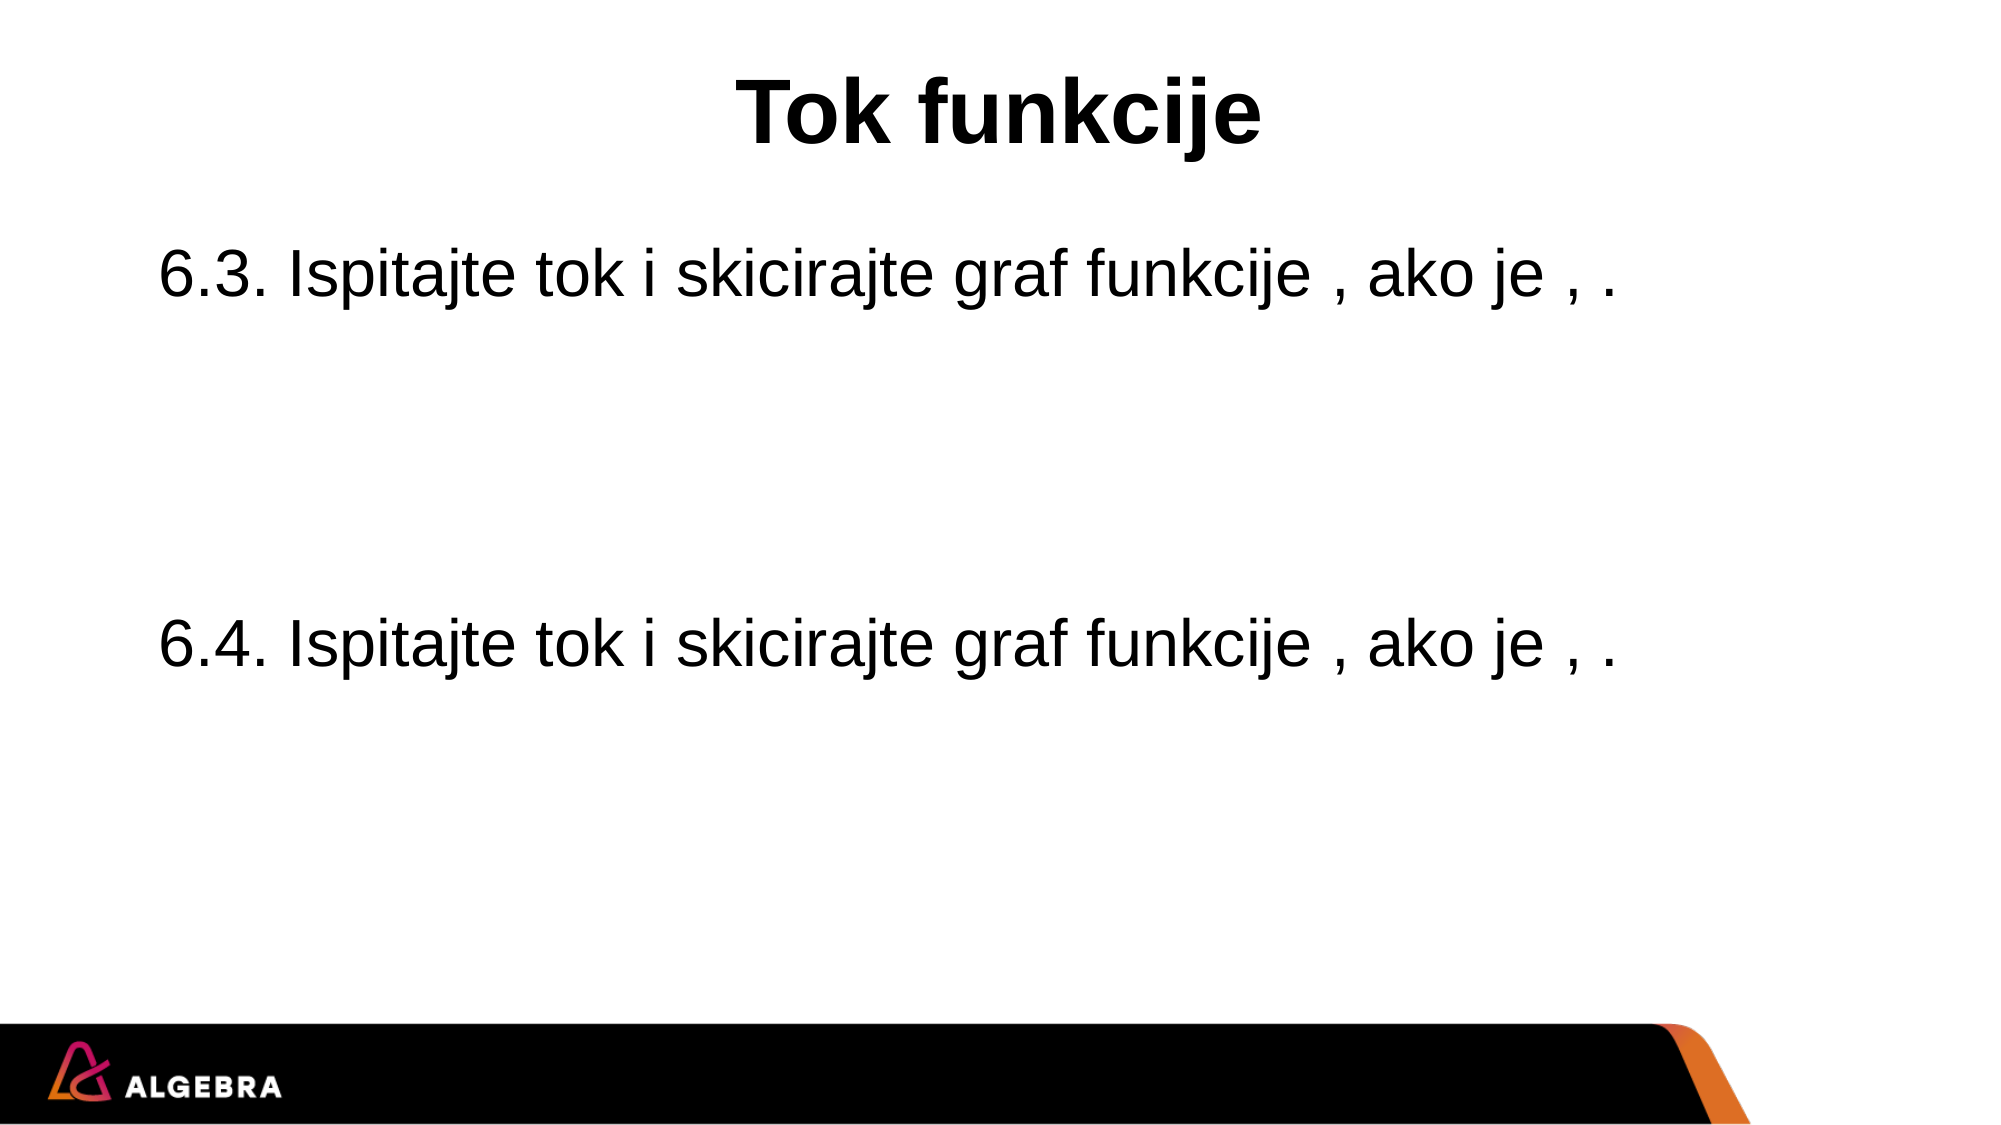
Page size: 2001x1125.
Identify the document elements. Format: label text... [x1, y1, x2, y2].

picture [0, 1023, 1958, 1125]
title Tok funkcije [137, 4, 1863, 223]
